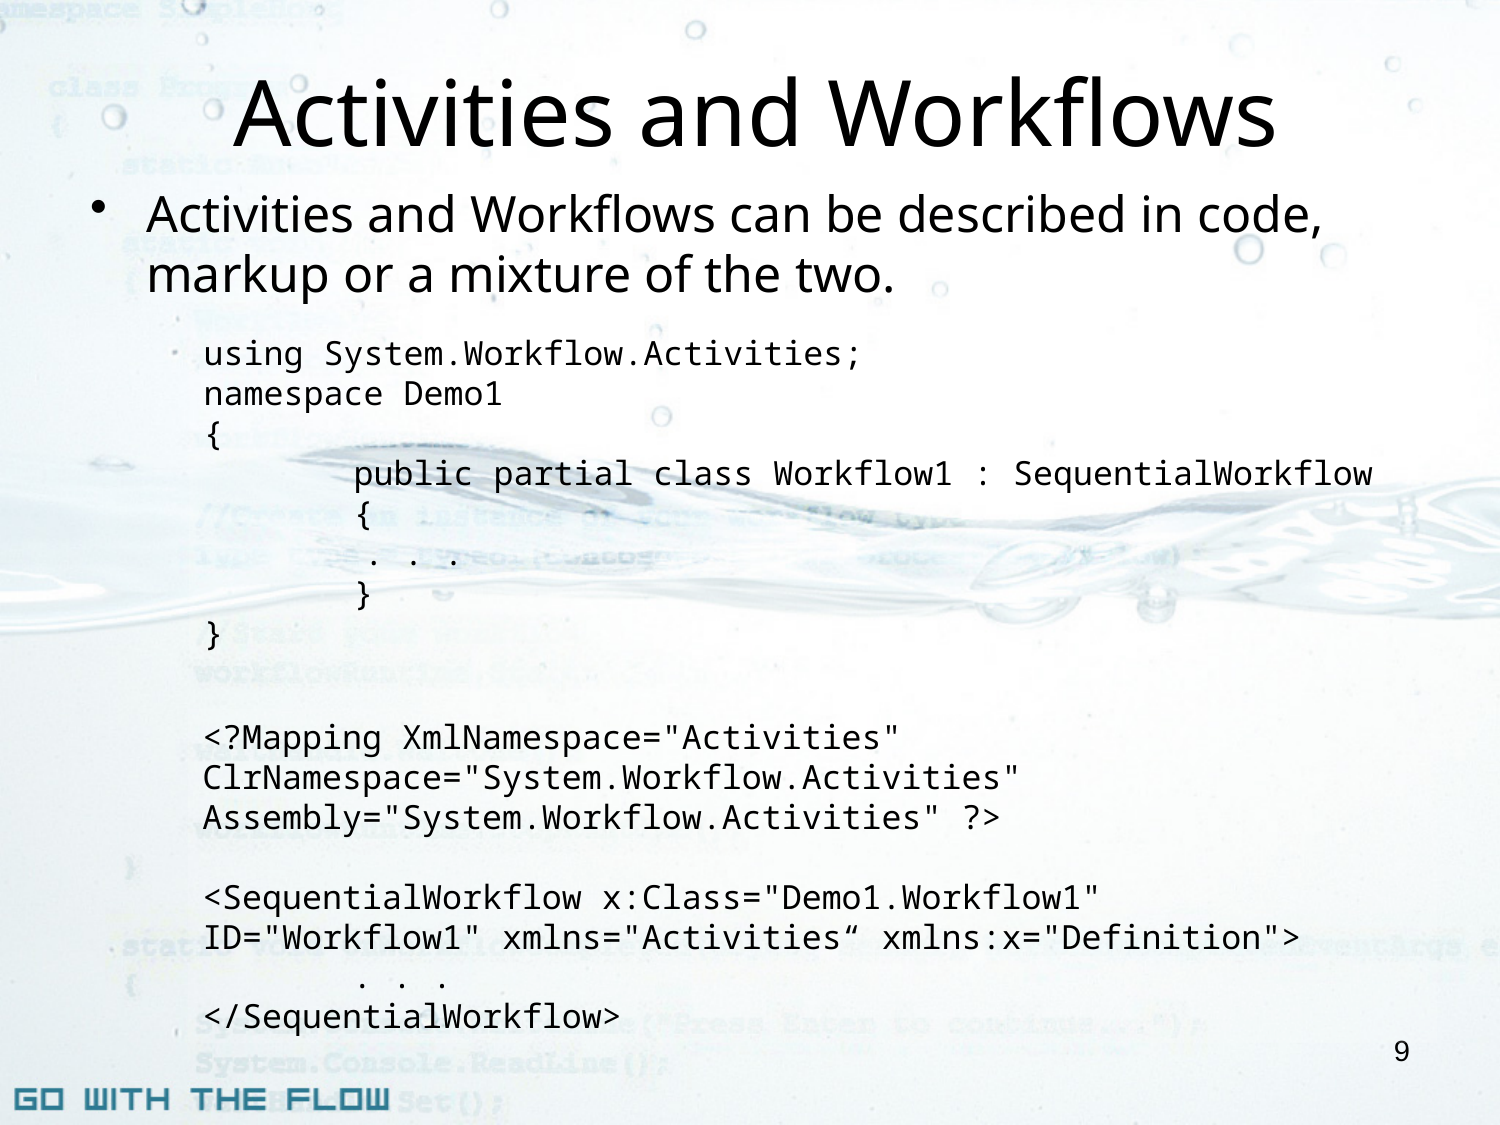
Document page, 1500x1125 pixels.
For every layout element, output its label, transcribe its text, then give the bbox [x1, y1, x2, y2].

slide_number 9 [1074, 1043, 1426, 1103]
title Activities and Workflows [74, 44, 1438, 176]
text_box <?Mapping XmlNamespace="Activities" ClrNamespace="System.Workflow.Activities" Assembly="System.Workflow.Activities" ?> <SequentialWorkflow x:Class="Demo1.Workflow1" ID="Workflow1" xmlns="Activities“ xmlns:x="Definition"> . . . </SequentialWorkflow> [187, 708, 1438, 1043]
list Activities and Workflows can be described in code, markup or a mixture of the two. [74, 174, 1426, 326]
picture [0, 0, 1500, 1125]
text_box using System.Workflow.Activities; namespace Demo1 { public partial class Workflow1 : SequentialWorkflow { . . . } } [188, 324, 1389, 659]
